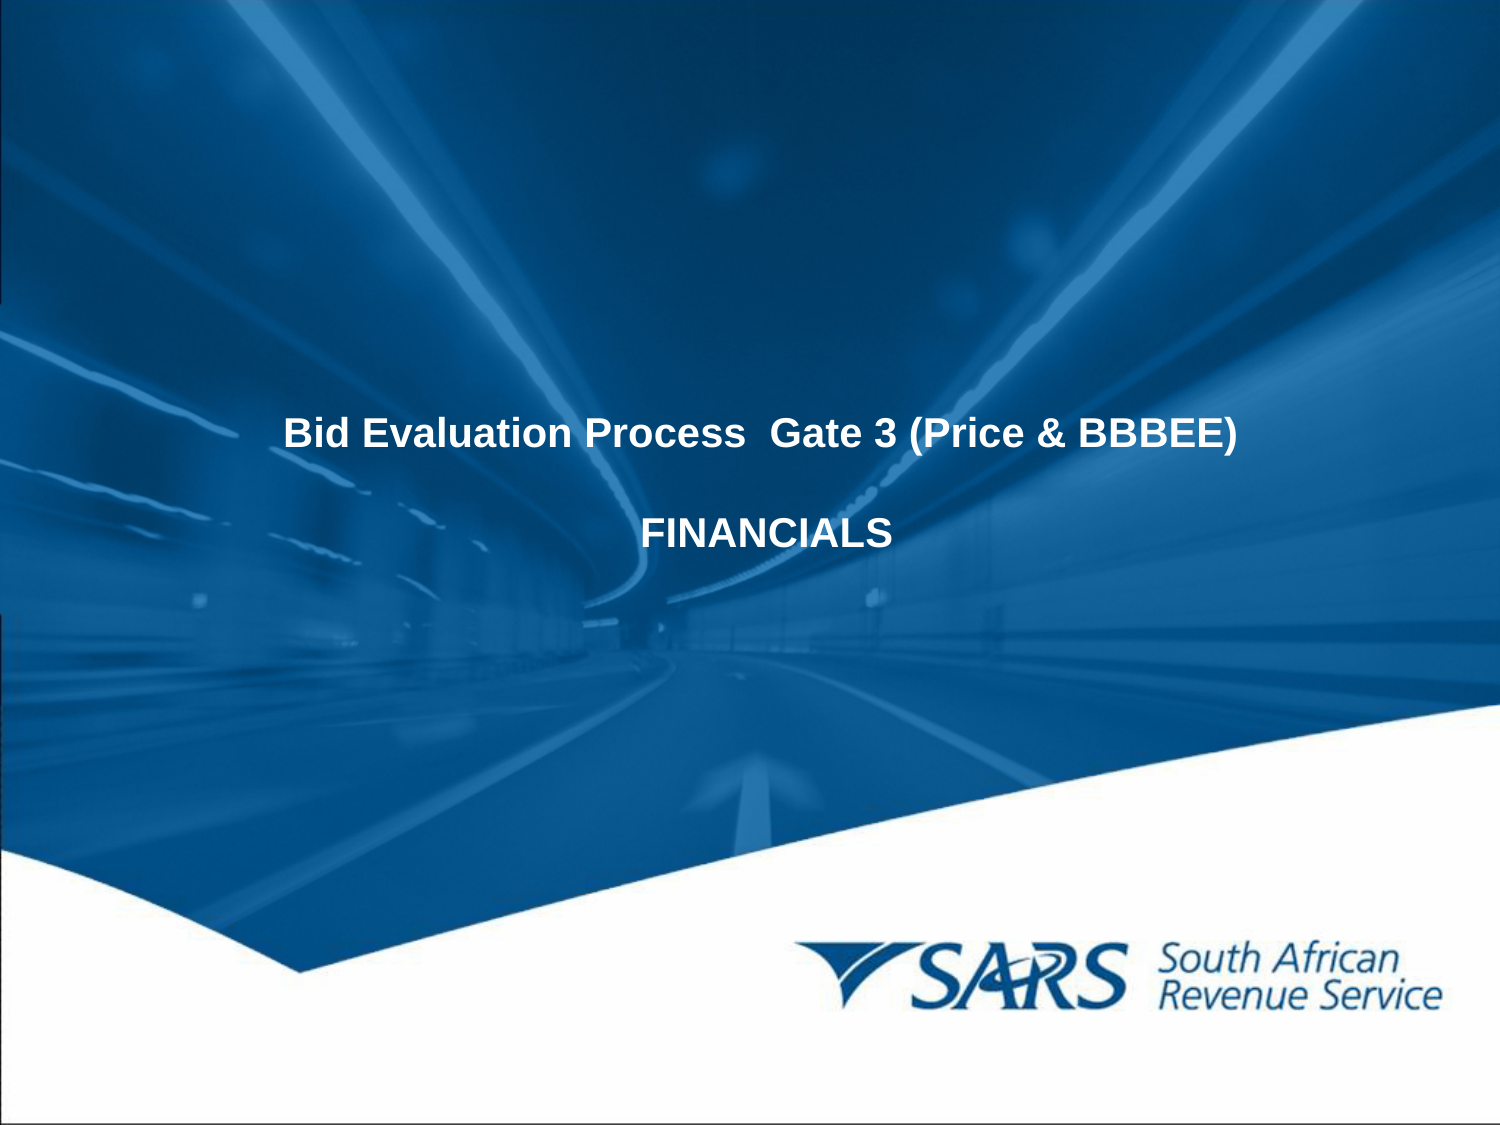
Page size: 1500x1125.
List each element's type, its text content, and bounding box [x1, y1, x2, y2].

picture [0, 0, 1500, 1125]
subtitle Bid Evaluation Process Gate 3 (Price & BBBEE) FINANCIALS [90, 365, 1443, 558]
